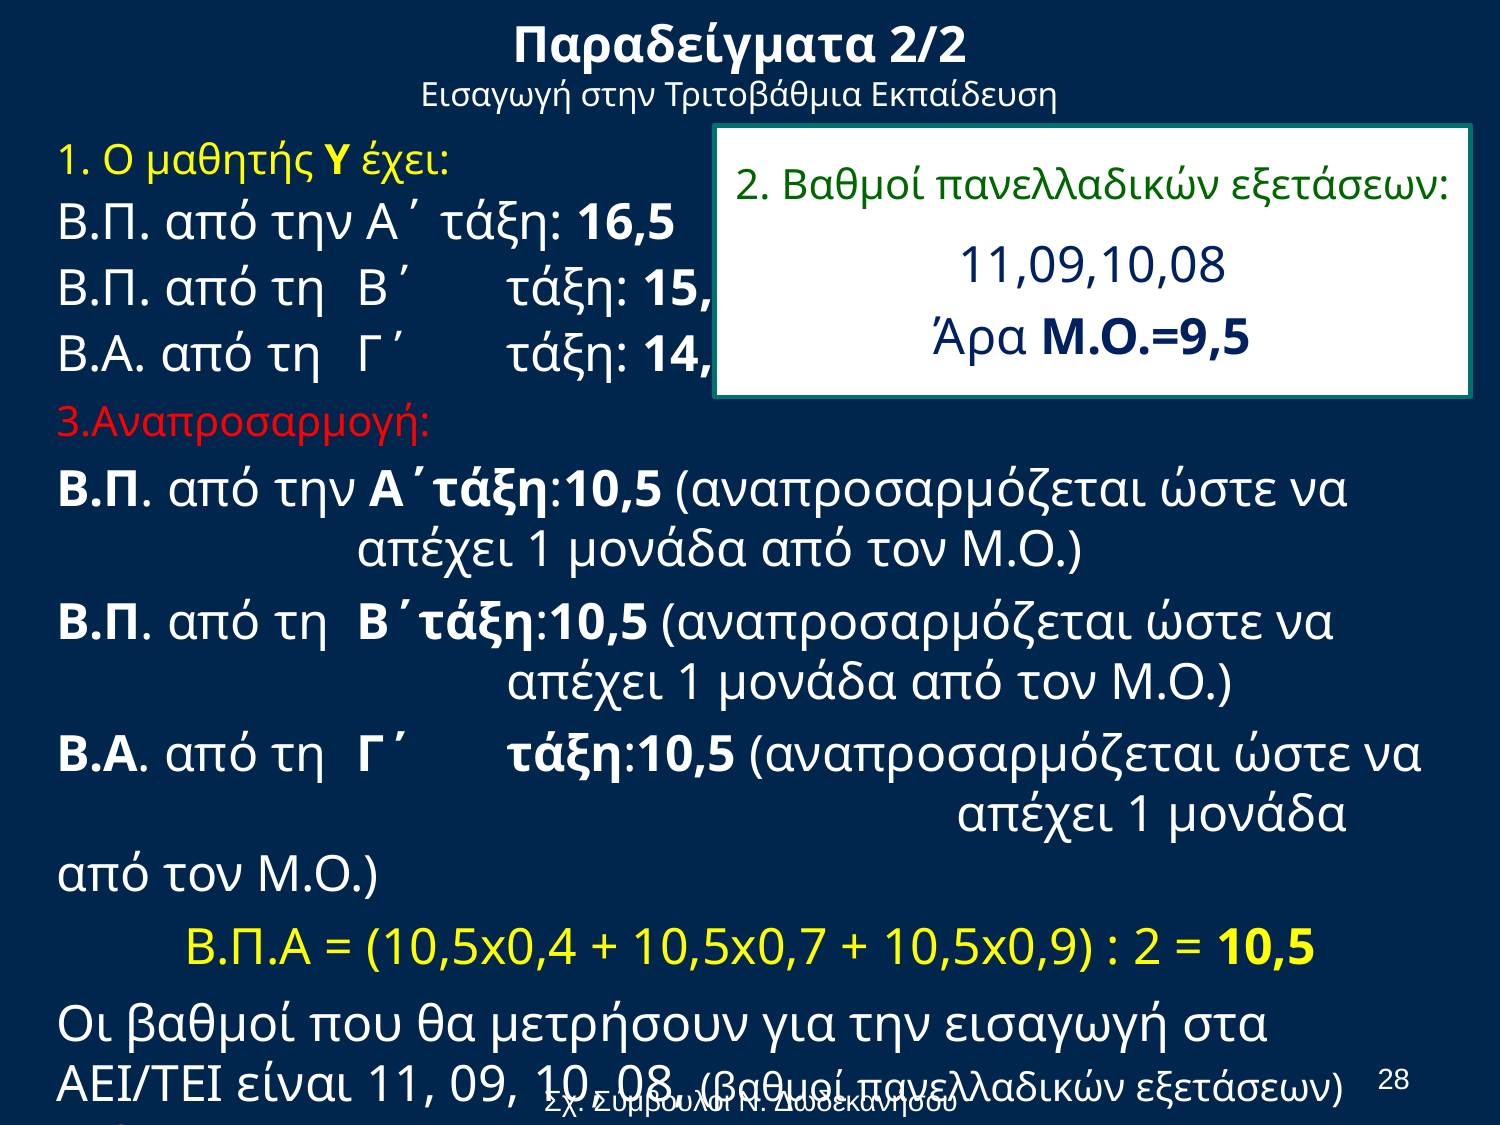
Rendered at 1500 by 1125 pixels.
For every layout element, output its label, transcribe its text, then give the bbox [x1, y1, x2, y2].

text_box 2. Βαθμοί πανελλαδικών εξετάσεων: 11,09,10,08 Άρα Μ.Ο.=9,5 [712, 123, 1473, 399]
footer Σχ. Σύμβουλοι Ν. Δωδεκανήσου [513, 1048, 989, 1125]
list 1. Ο μαθητής Y έχει: Β.Π. από την Α΄ τάξη: 16,5 Β.Π. από τη Β΄ τάξη: 15,2 Β.Α. από τη Γ΄ τάξη: 14,7 3.Αναπροσαρμογή: Β.Π. από την Α΄τάξη:10,5 (αναπροσαρμόζεται ώστε να απέχει 1 μονάδα από τον Μ.Ο.) Β.Π. από τη Β΄τάξη:10,5 (αναπροσαρμόζεται ώστε να απέχει 1 μονάδα από τον Μ.Ο.) Β.Α. από τη Γ΄ τάξη:10,5 (αναπροσαρμόζεται ώστε να απέχει 1 μονάδα από τον Μ.Ο.) Β.Π.Α = (10,5x0,4 + 10,5x0,7 + 10,5x0,9) : 2 = 10,5 Οι βαθμοί που θα μετρήσουν για την εισαγωγή στα ΑΕΙ/ΤΕΙ είναι 11, 09, 10, 08, (βαθμοί πανελλαδικών εξετάσεων) +10,5 (Β.Π.Α.) [40, 125, 1460, 1048]
slide_number 28 [1074, 1024, 1426, 1103]
title Παραδείγματα 2/2 Εισαγωγή στην Τριτοβάθμια Εκπαίδευση [64, 0, 1416, 125]
